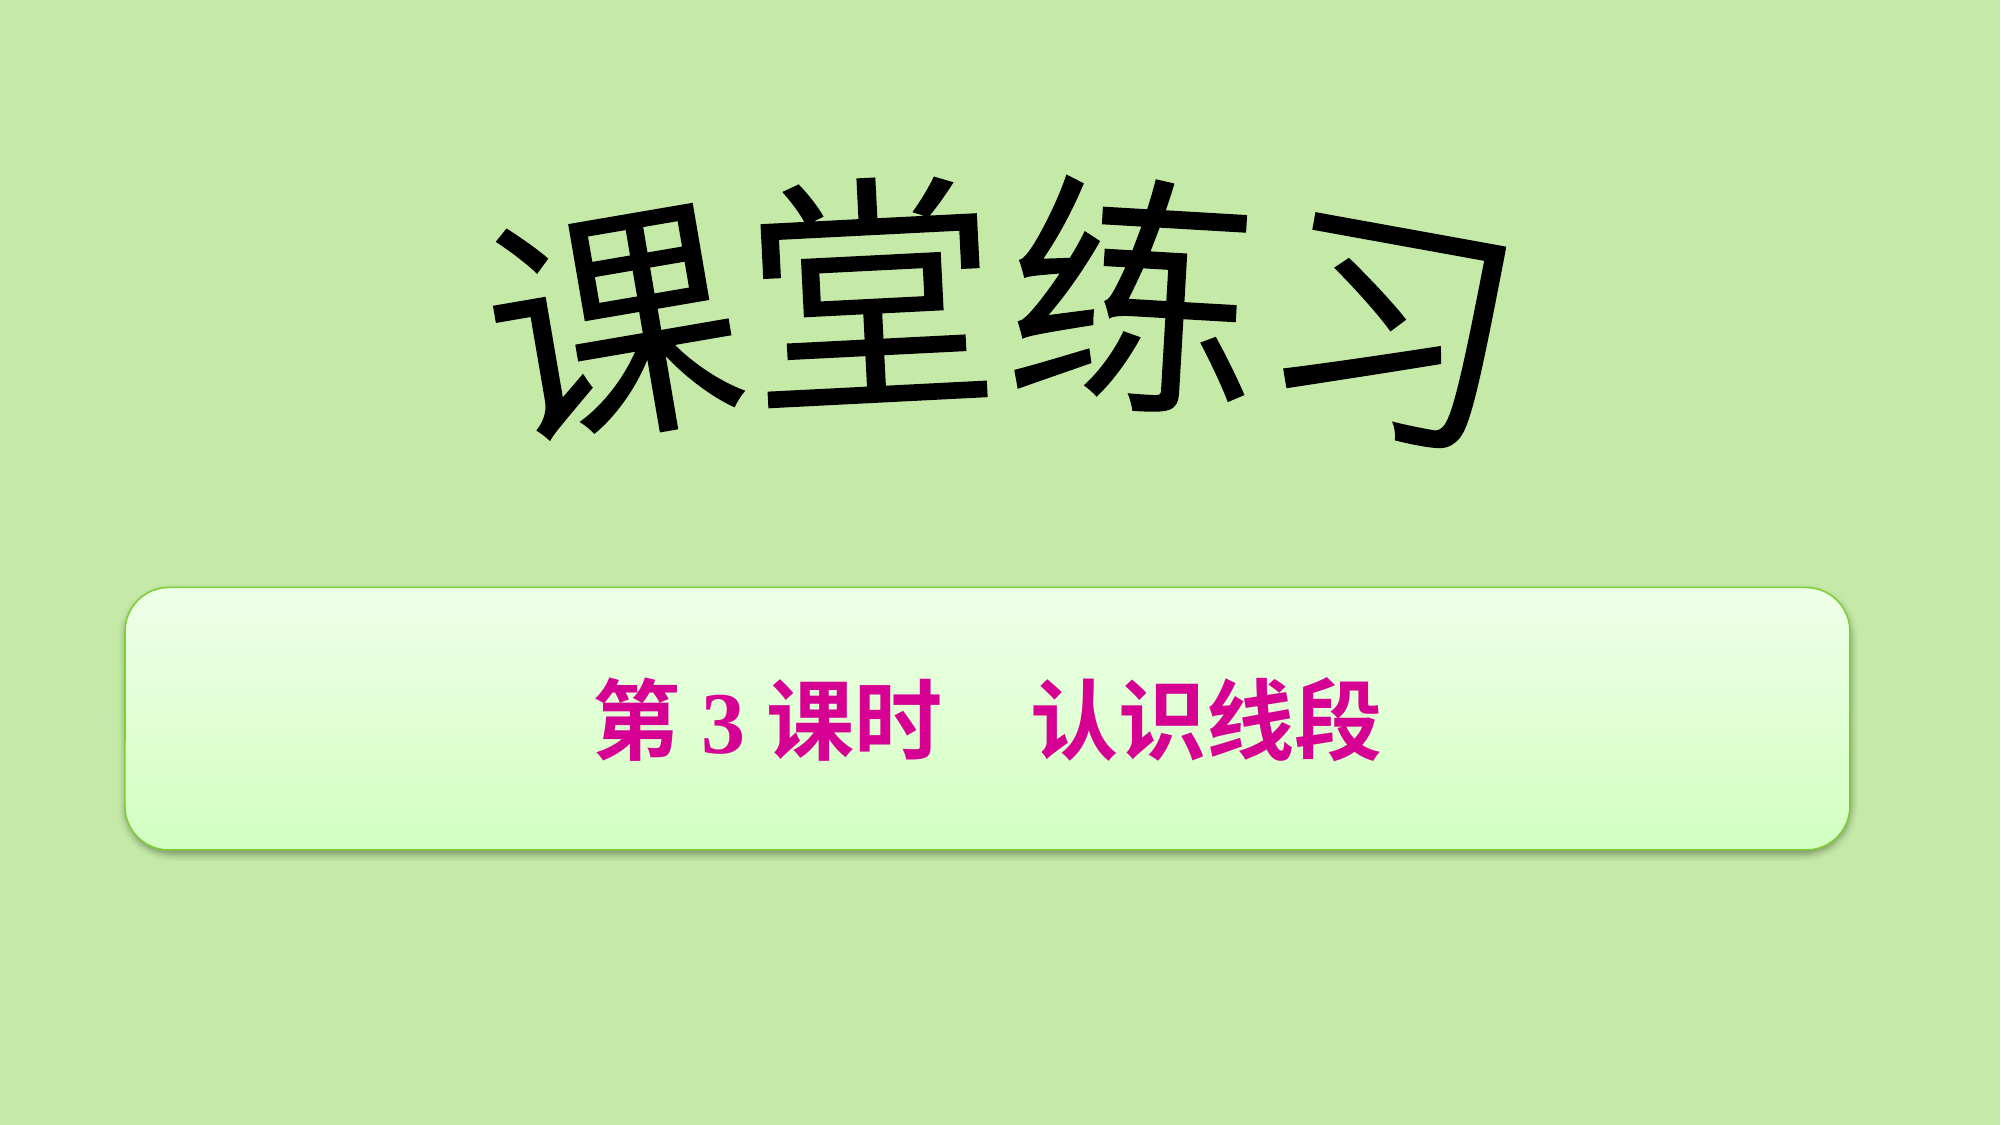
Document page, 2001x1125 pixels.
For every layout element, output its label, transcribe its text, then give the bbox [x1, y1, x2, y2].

text_box 第3课时 认识线段 [124, 586, 1851, 851]
